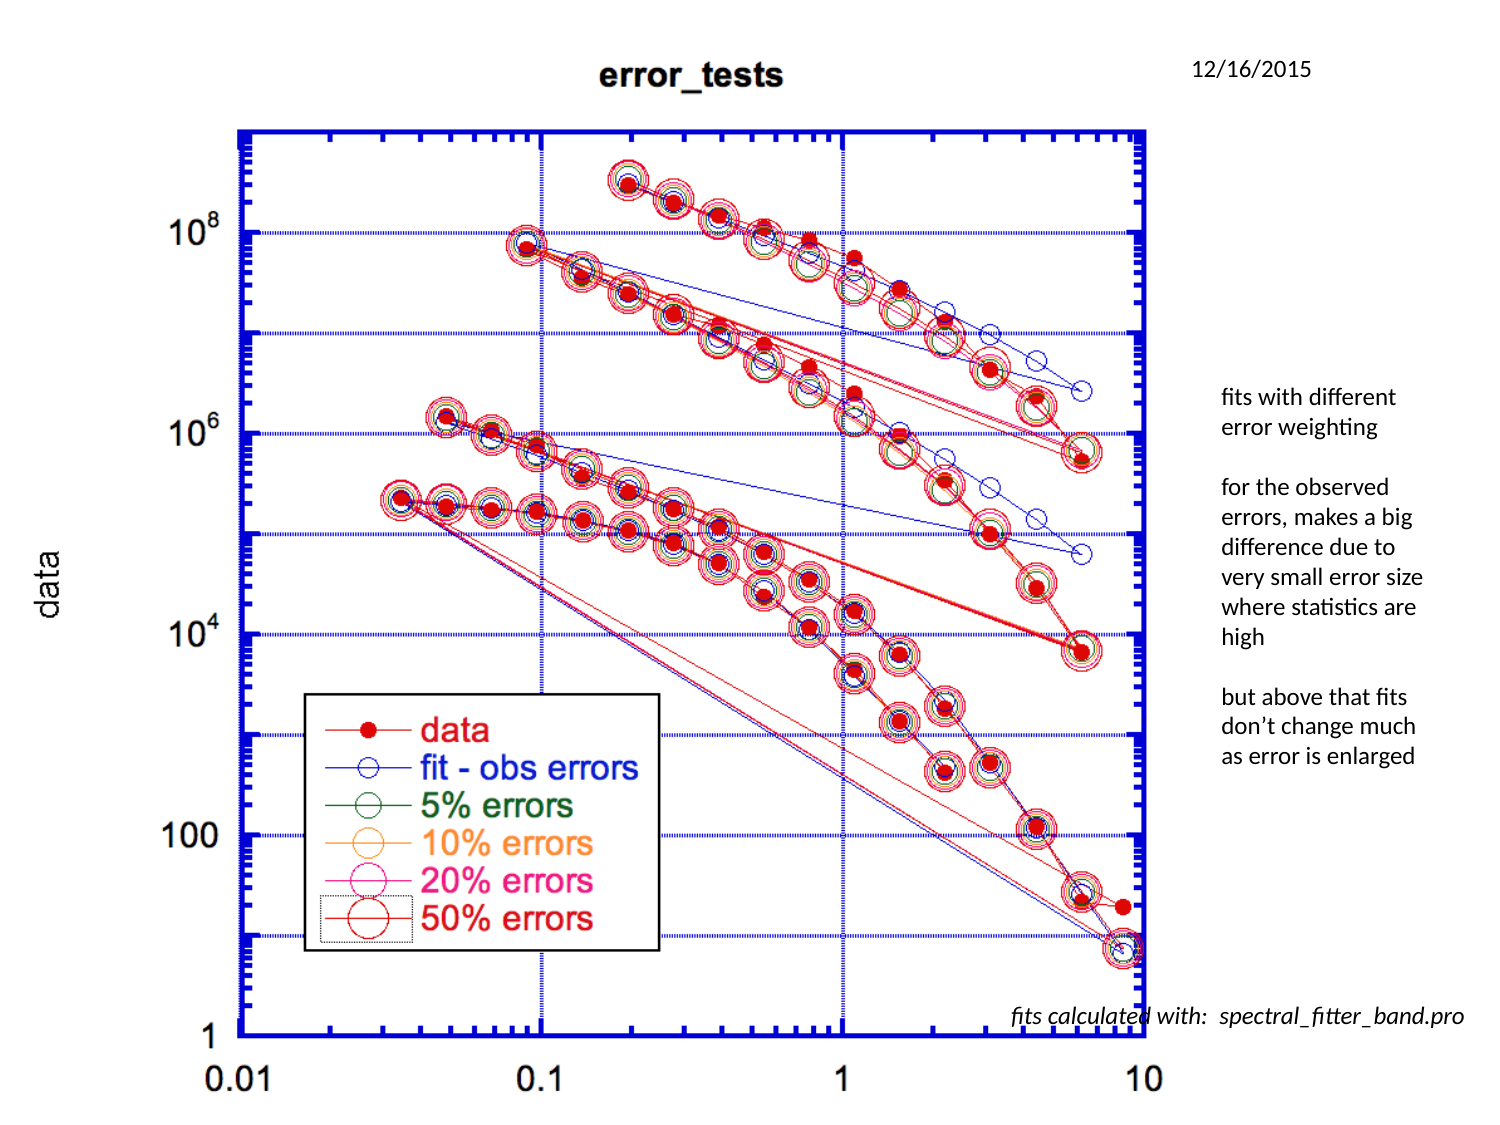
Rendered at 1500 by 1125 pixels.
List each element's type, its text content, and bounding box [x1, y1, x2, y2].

text_box fits with different error weighting for the observed errors, makes a big difference due to very small error size where statistics are high but above that fits don’t change much as error is enlarged [1251, 373, 1439, 778]
text_box 12/16/2015 [1251, 44, 1328, 90]
picture [15, 0, 1247, 1125]
text_box fits calculated with: spectral_fitter_band.pro [1251, 992, 1481, 1037]
